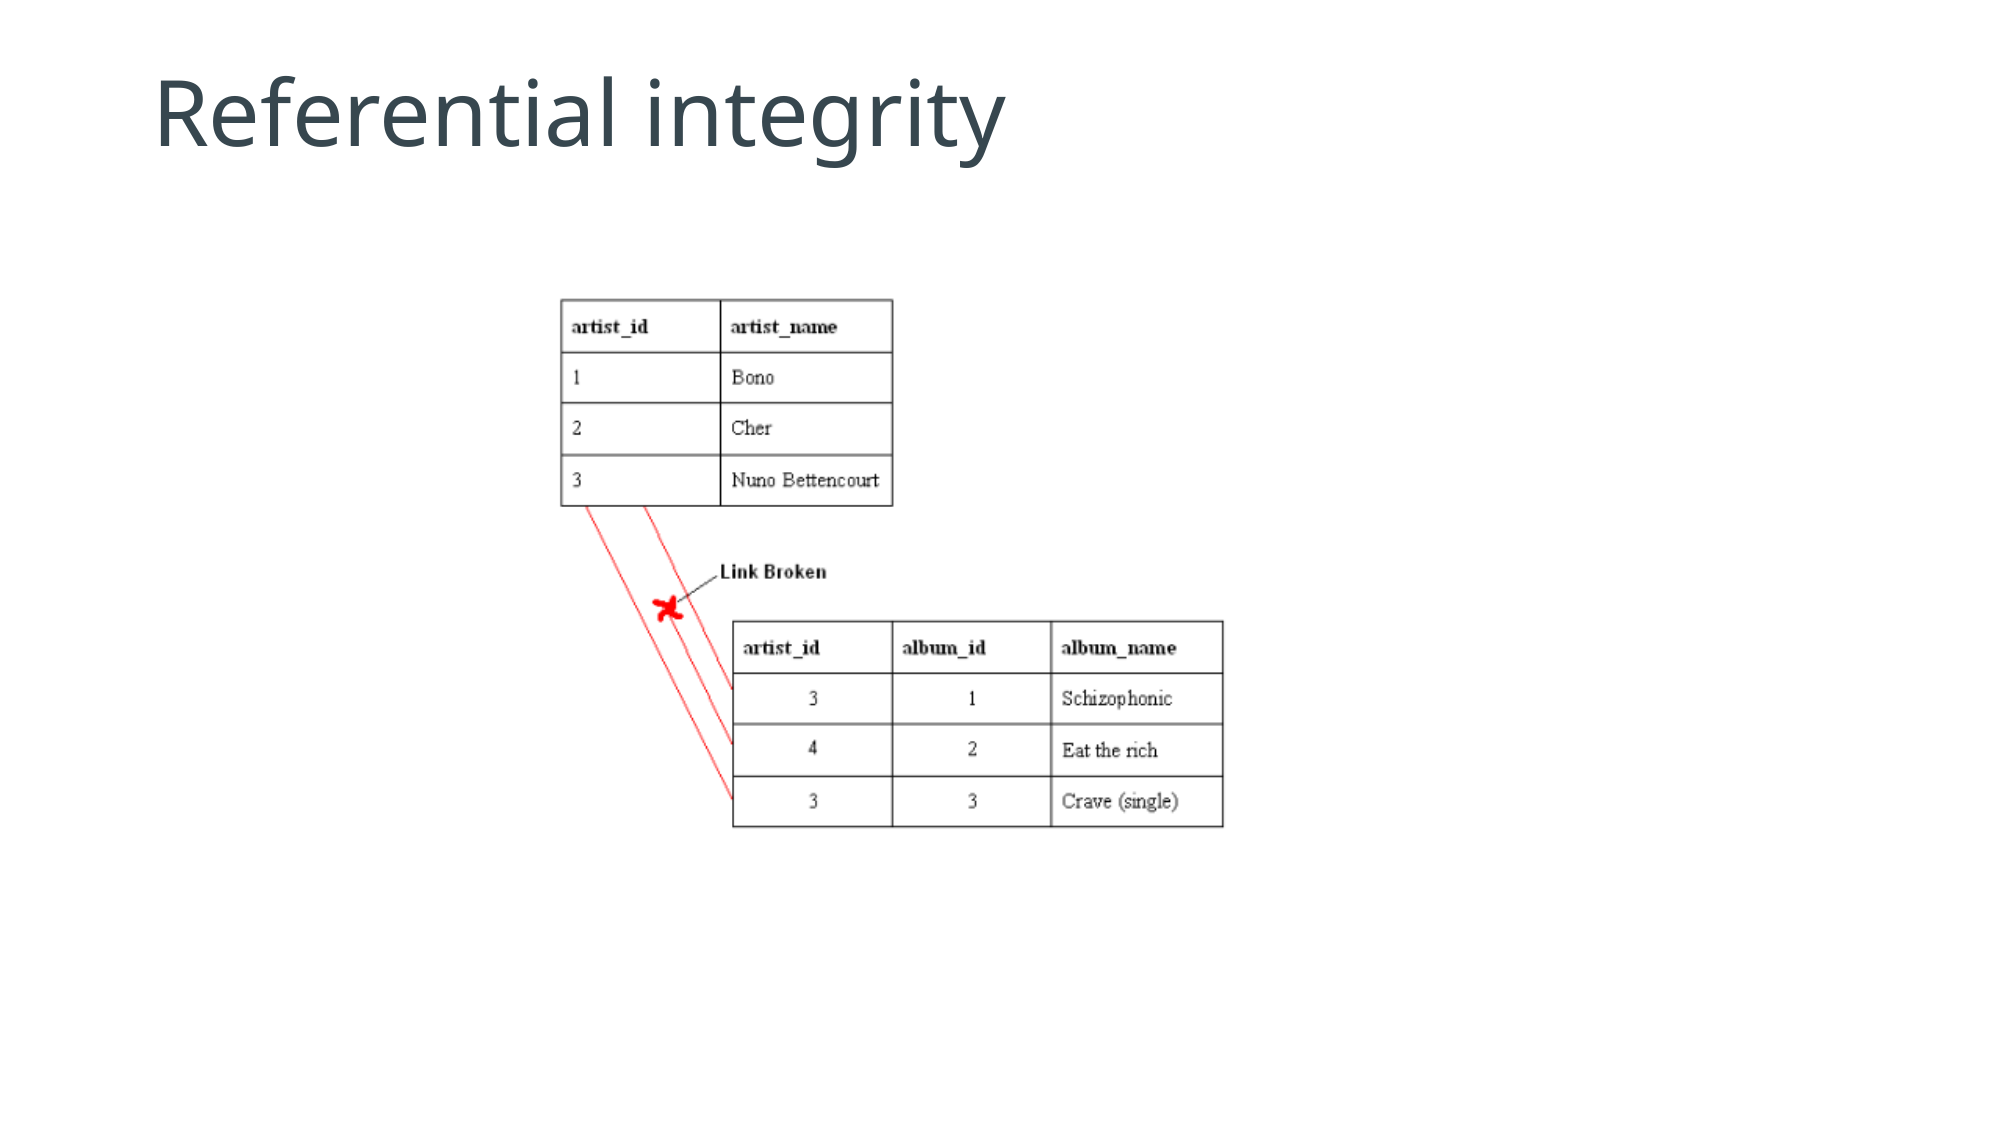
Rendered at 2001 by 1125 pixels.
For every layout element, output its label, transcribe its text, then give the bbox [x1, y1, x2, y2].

text_box Referential integrity [137, 59, 1863, 278]
picture [537, 274, 1252, 851]
